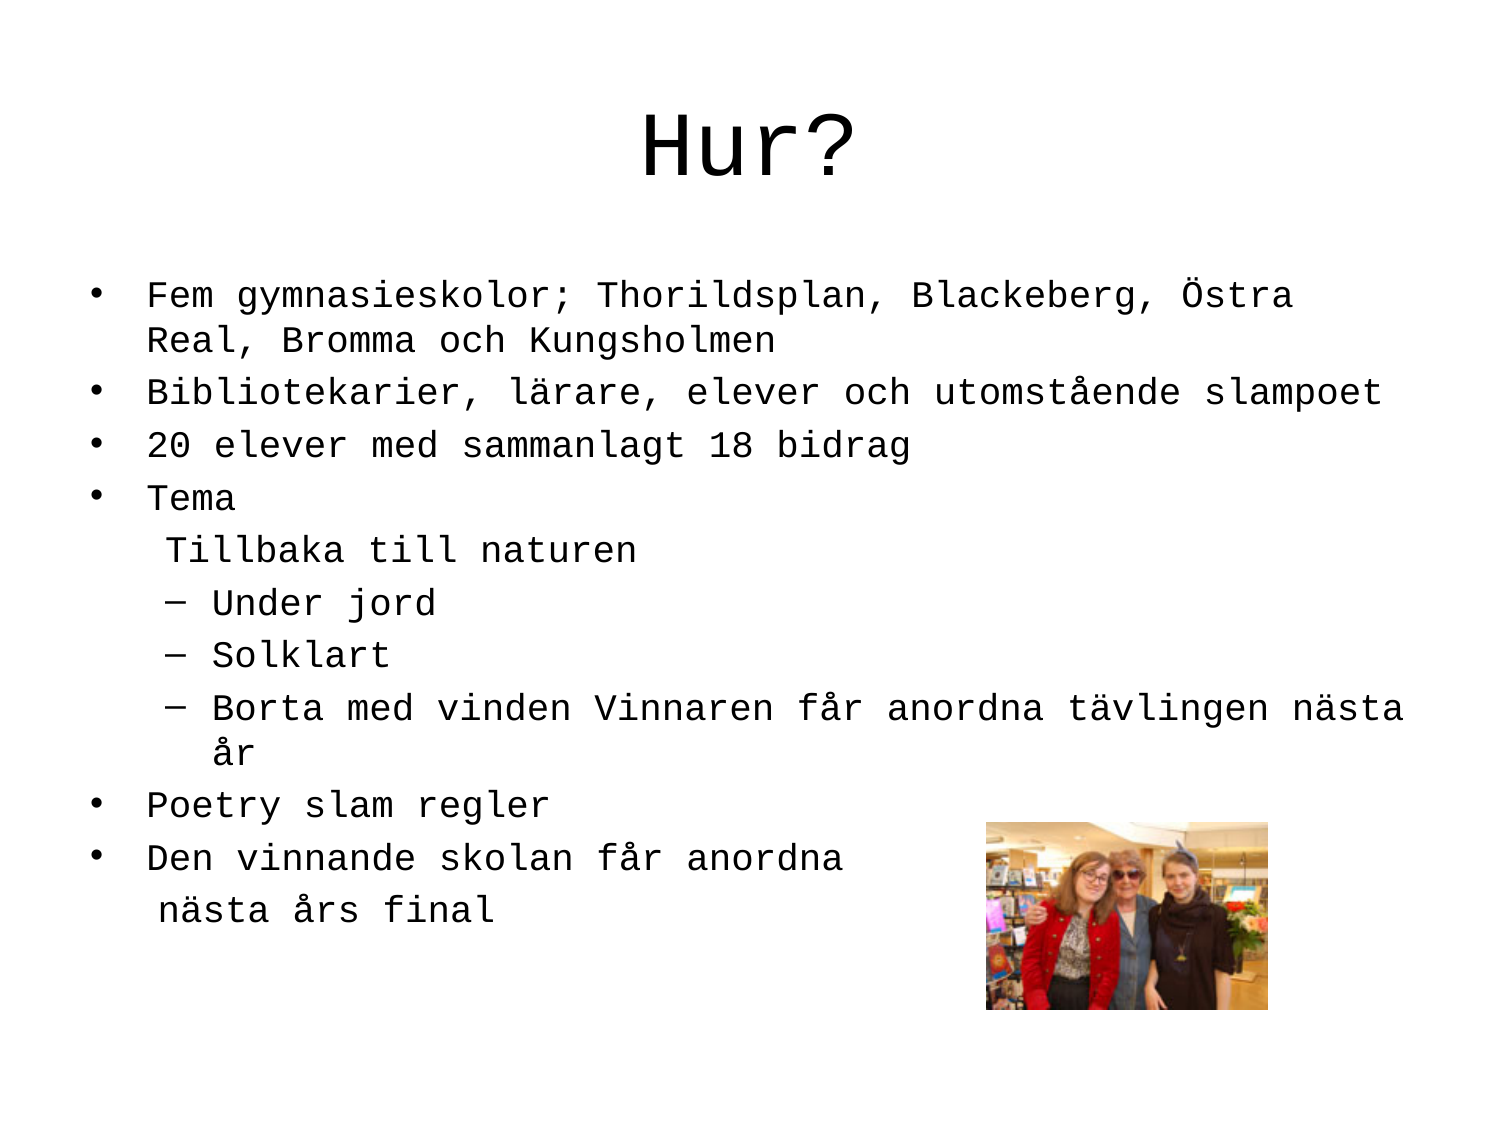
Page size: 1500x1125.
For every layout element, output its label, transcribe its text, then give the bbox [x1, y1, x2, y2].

list Fem gymnasieskolor; Thorildsplan, Blackeberg, Östra Real, Bromma och Kungsholmen Bibliotekarier, lärare, elever och utomstående slampoet 20 elever med sammanlagt 18 bidrag Tema Tillbaka till naturen Under jord Solklart Borta med vinden Vinnaren får anordna tävlingen nästa år Poetry slam regler Den vinnande skolan får anordna nästa års final [74, 262, 1426, 1006]
picture [985, 822, 1268, 1011]
title Hur? [74, 44, 1426, 233]
